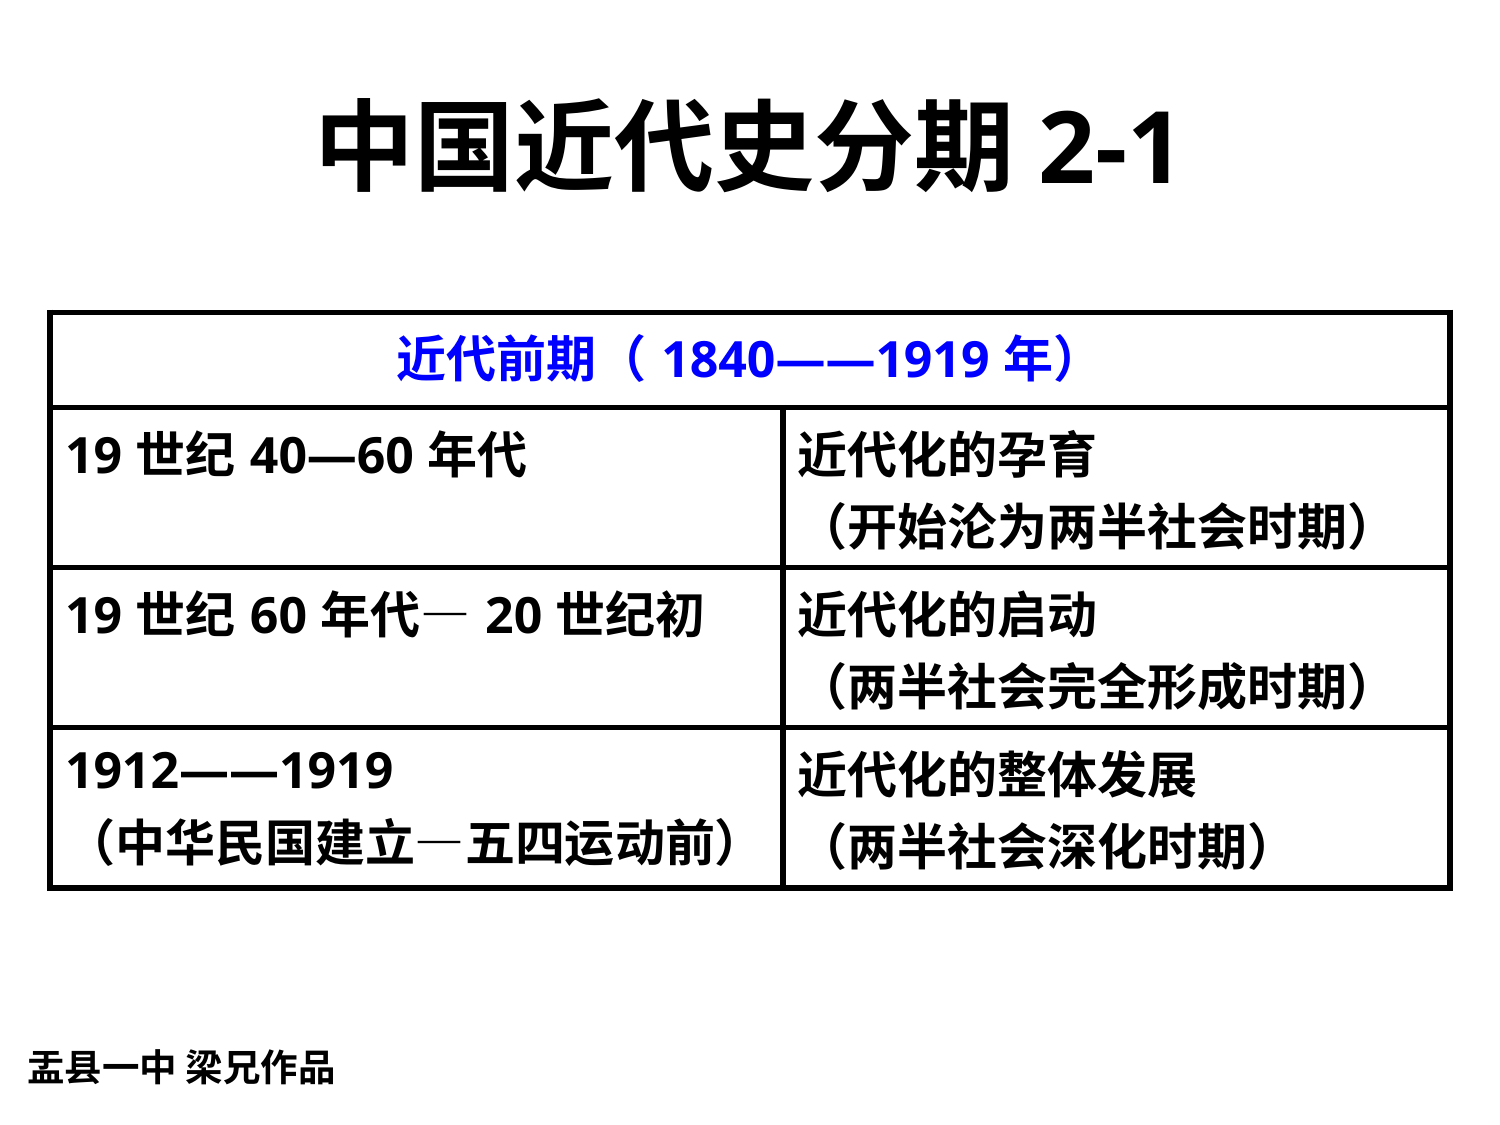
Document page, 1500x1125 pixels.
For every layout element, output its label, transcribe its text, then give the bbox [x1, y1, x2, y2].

table_cell 近代化的孕育 （开始沦为两半社会时期） [786, 410, 1447, 565]
table_header 近代前期（1840——1919年） [53, 315, 1447, 405]
table_cell 近代化的整体发展 （两半社会深化时期） [786, 730, 1447, 885]
table_cell 1912——1919 （中华民国建立—五四运动前） [53, 730, 780, 885]
table_cell 近代化的启动 （两半社会完全形成时期） [786, 570, 1447, 725]
table_cell 19世纪40—60年代 [53, 410, 780, 565]
text_box 盂县一中 梁兄作品 [12, 1037, 363, 1100]
title 中国近代史分期2-1 [74, 49, 1426, 238]
table_cell 19世纪60年代—20世纪初 [53, 570, 780, 725]
